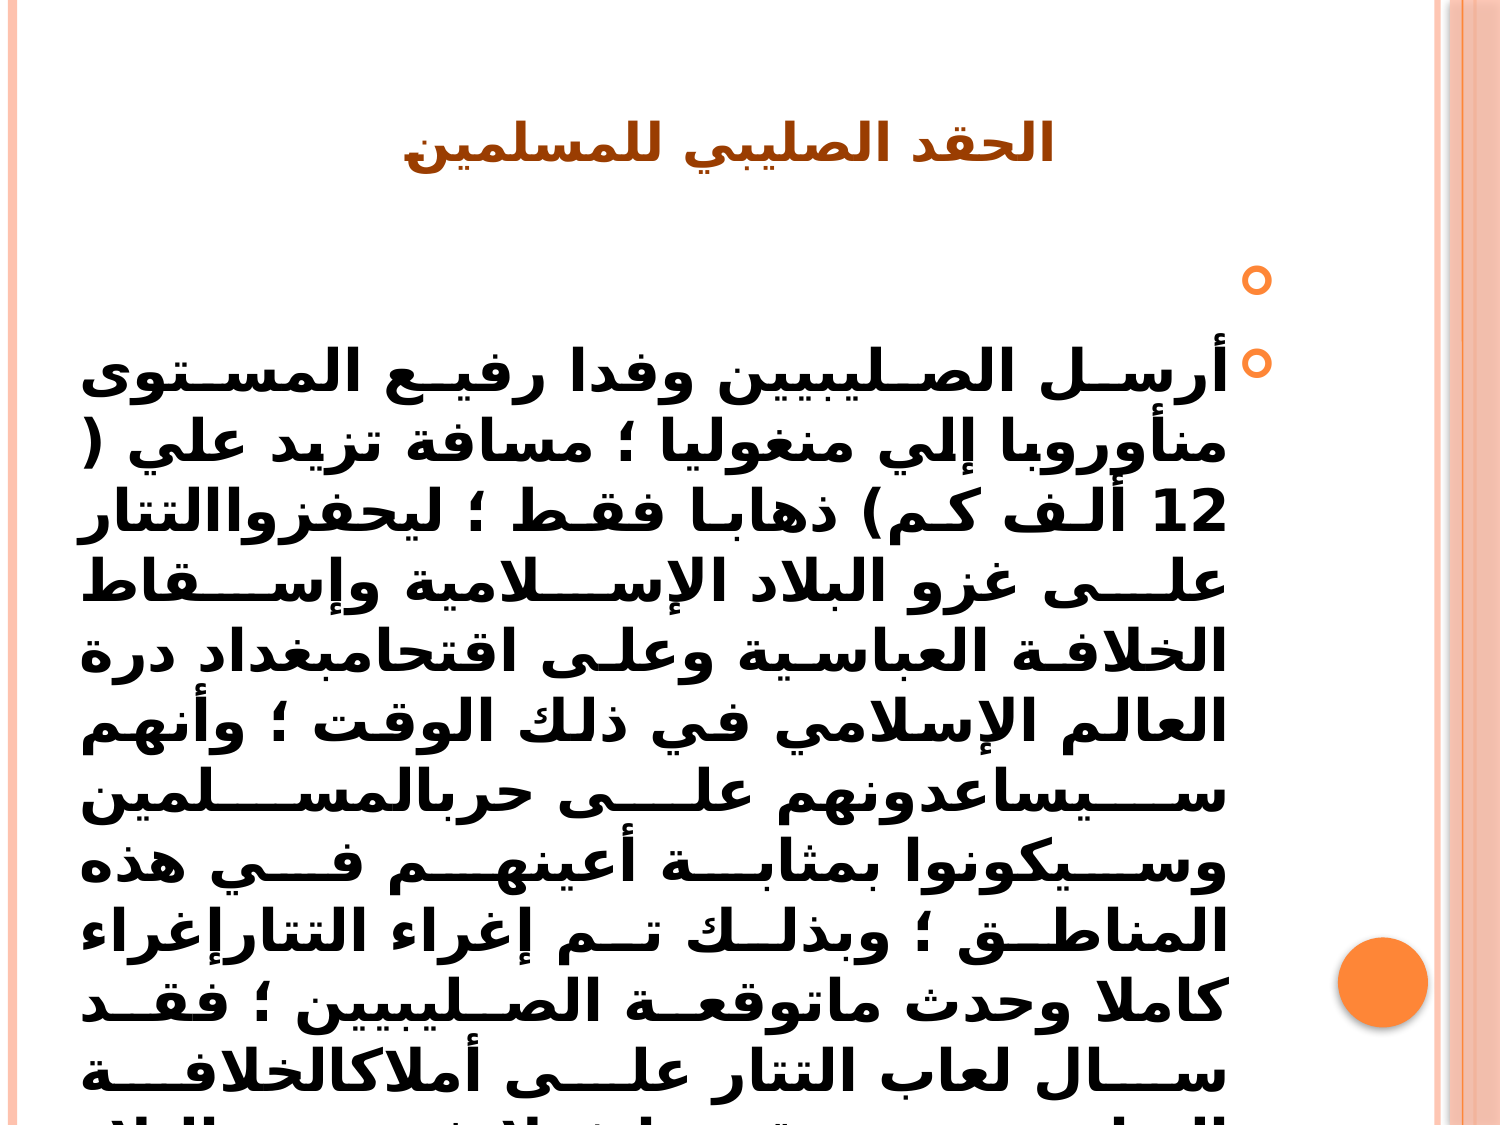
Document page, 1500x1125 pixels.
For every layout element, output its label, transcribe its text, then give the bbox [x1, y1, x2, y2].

title الحقد الصليبي للمسلمين [371, 137, 1500, 325]
list أرسل الصليبيين وفدا رفيع المستوى منأوروبا إلي منغوليا ؛ مسافة تزيد علي ( 12 ألف كم) ذهابا فقط ؛ ليحفزواالتتار على غزو البلاد الإسلامية وإسقاط الخلافة العباسية وعلى اقتحامبغداد درة العالم الإسلامي في ذلك الوقت ؛ وأنهم سيساعدونهم على حربالمسلمين وسيكونوا بمثابة أعينهم في هذه المناطق ؛ وبذلك تم إغراء التتارإغراء كاملا وحدث ماتوقعة الصليبيين ؛ فقد سال لعاب التتار على أملاكالخلافة العباسية وقرروا فعلا غزو هذه البلاد الواسعة الغنية بالثروات والمليئة بالخيرات وبدأ التتار يفكرون جديا في غزو العالم الإسلامي وبدأوايخططون بحماسة شديدة لإسقاط الخلافة العباسية ودخول بغداد عاصمة الخلافةالإسلامية [64, 243, 1290, 1043]
